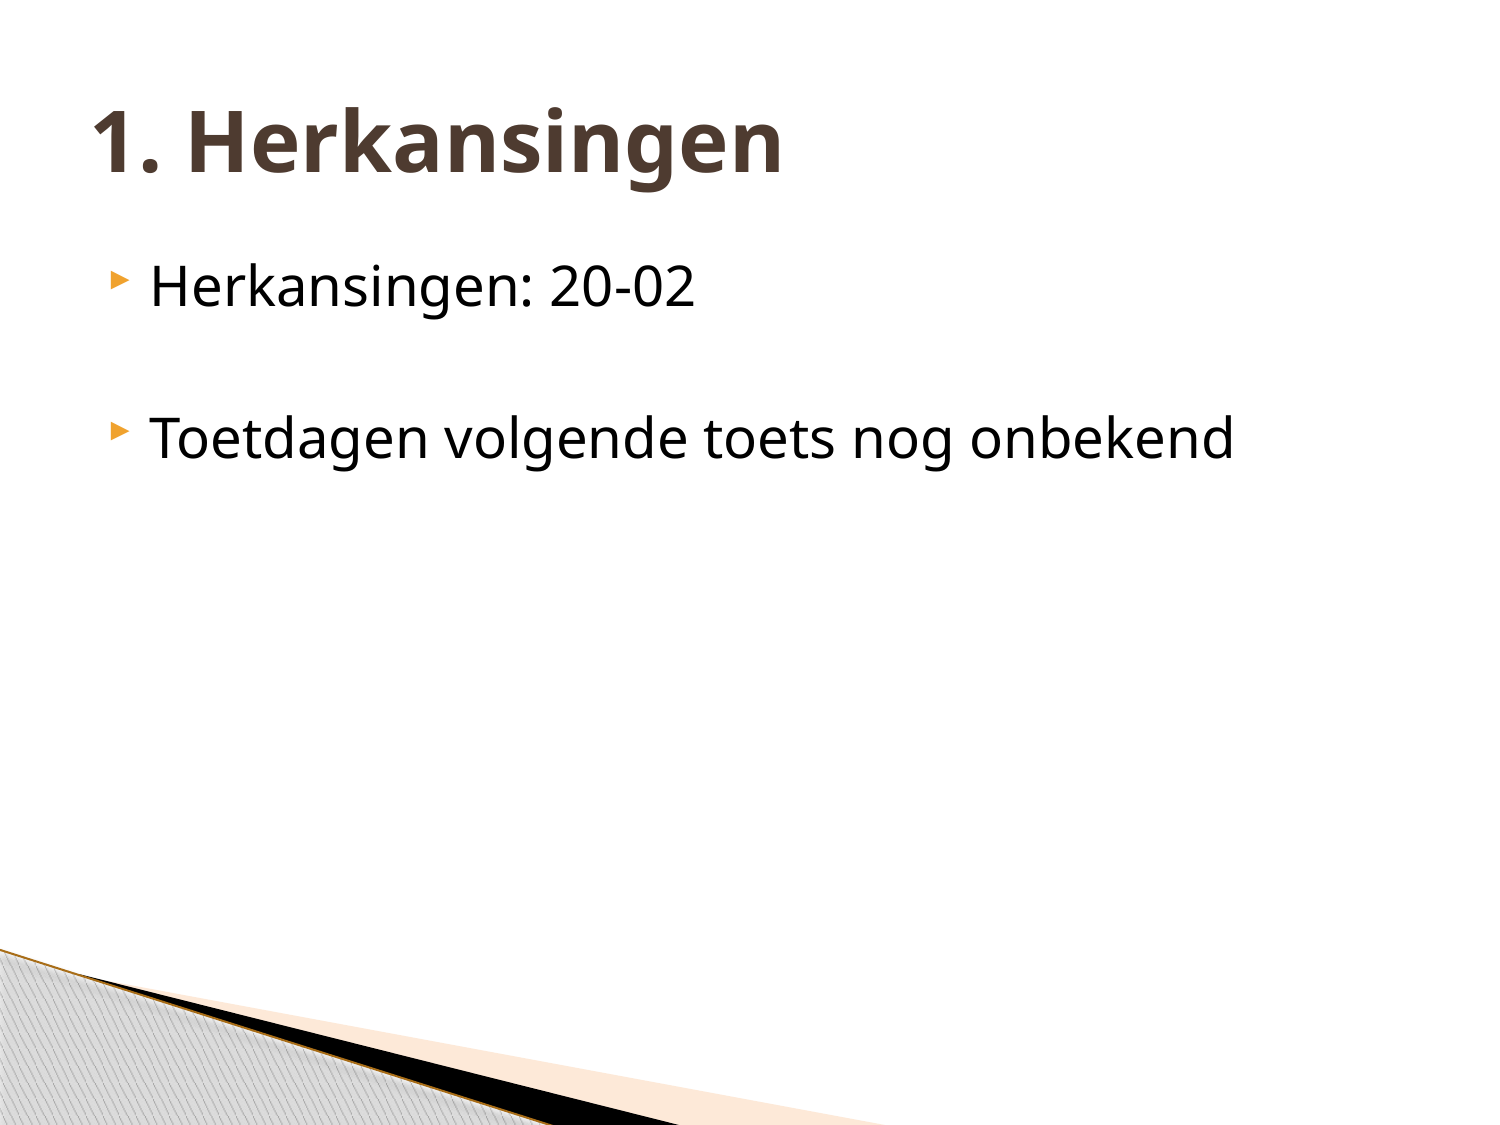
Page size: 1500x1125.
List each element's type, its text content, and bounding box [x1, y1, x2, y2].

list Herkansingen: 20-02 Toetdagen volgende toets nog onbekend [75, 243, 1425, 986]
title 1. Herkansingen [75, 45, 1425, 233]
